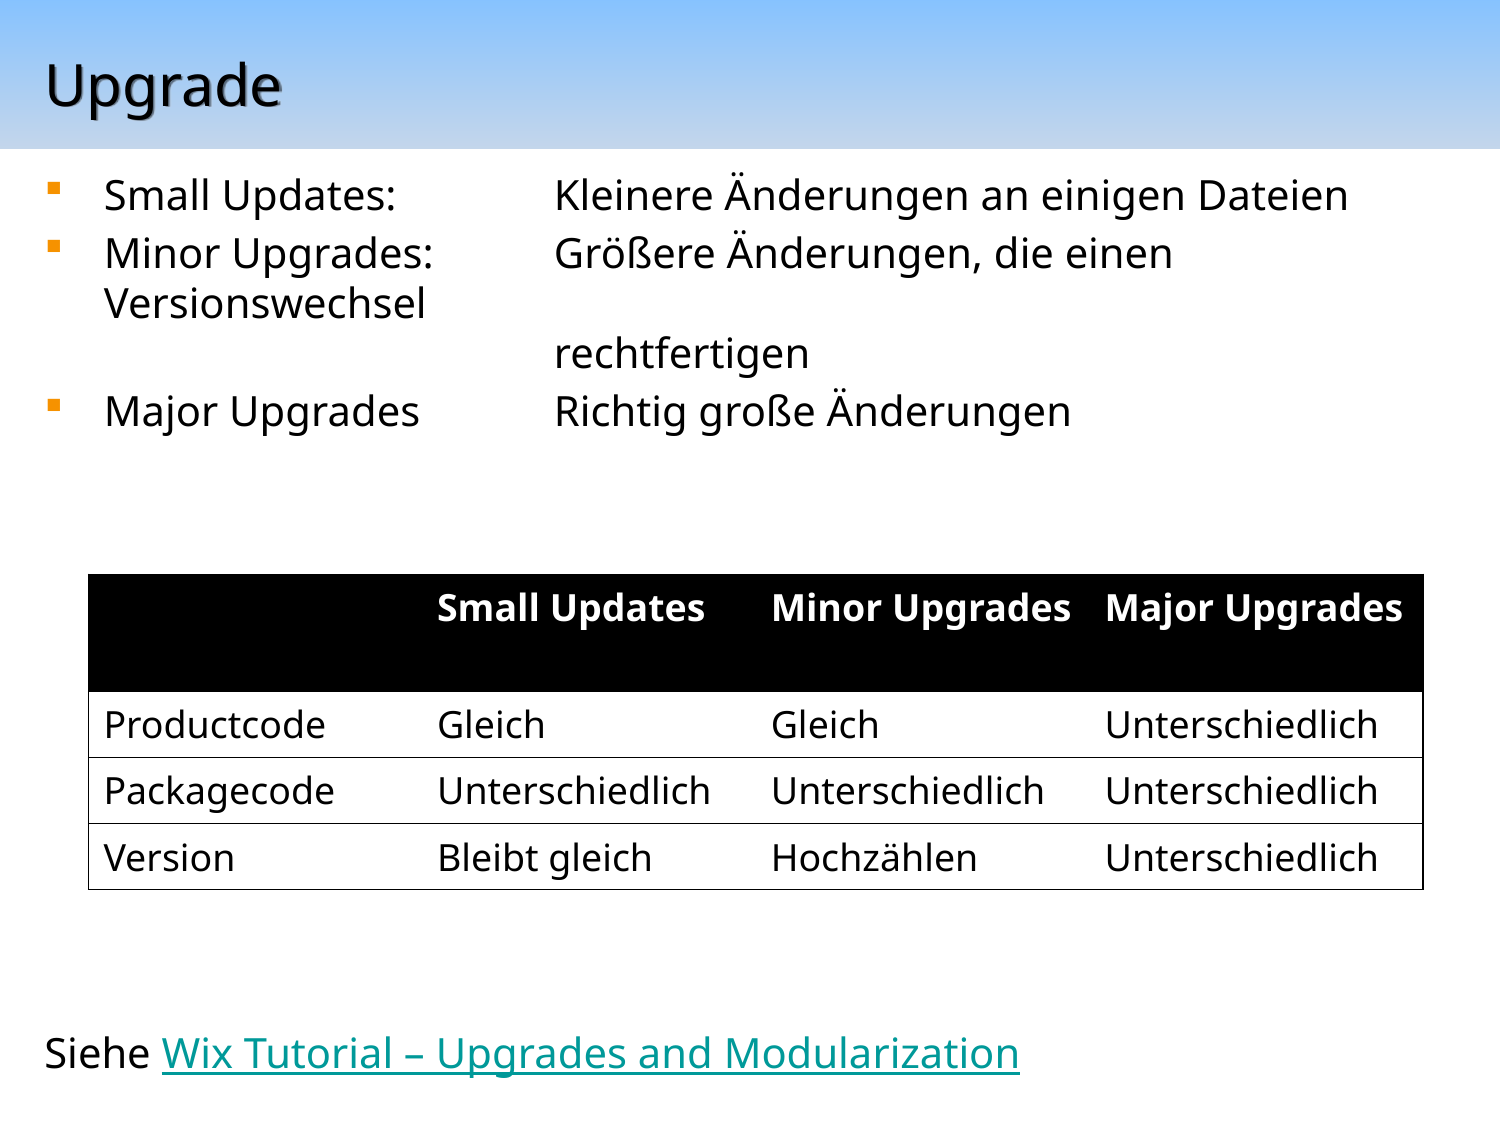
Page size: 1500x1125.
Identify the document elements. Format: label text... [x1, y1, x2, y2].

table_cell Version [89, 824, 422, 889]
table_cell Unterschiedlich [1090, 692, 1422, 757]
table_header Minor Upgrades [756, 575, 1090, 691]
table_cell Productcode [89, 692, 422, 757]
table_cell Unterschiedlich [1090, 824, 1422, 889]
table_cell Bleibt gleich [422, 824, 756, 889]
title Upgrade [29, 29, 1471, 138]
table_cell Gleich [756, 692, 1090, 757]
table_cell Unterschiedlich [756, 758, 1090, 823]
table_header Major Upgrades [1090, 575, 1422, 691]
table_header Small Updates [422, 575, 756, 691]
table_cell Unterschiedlich [1090, 758, 1422, 823]
table_cell Packagecode [89, 758, 422, 823]
table_header [89, 575, 422, 691]
list Small Updates: Kleinere Änderungen an einigen Dateien Minor Upgrades: Größere Änderungen, die einen Versionswechsel rechtfertigen Major Upgrades Richtig große Änderungen Siehe Wix Tutorial – Upgrades and Modularization [29, 160, 1471, 1125]
table_cell Hochzählen [756, 824, 1090, 889]
table_cell Unterschiedlich [422, 758, 756, 823]
table_cell Gleich [422, 692, 756, 757]
